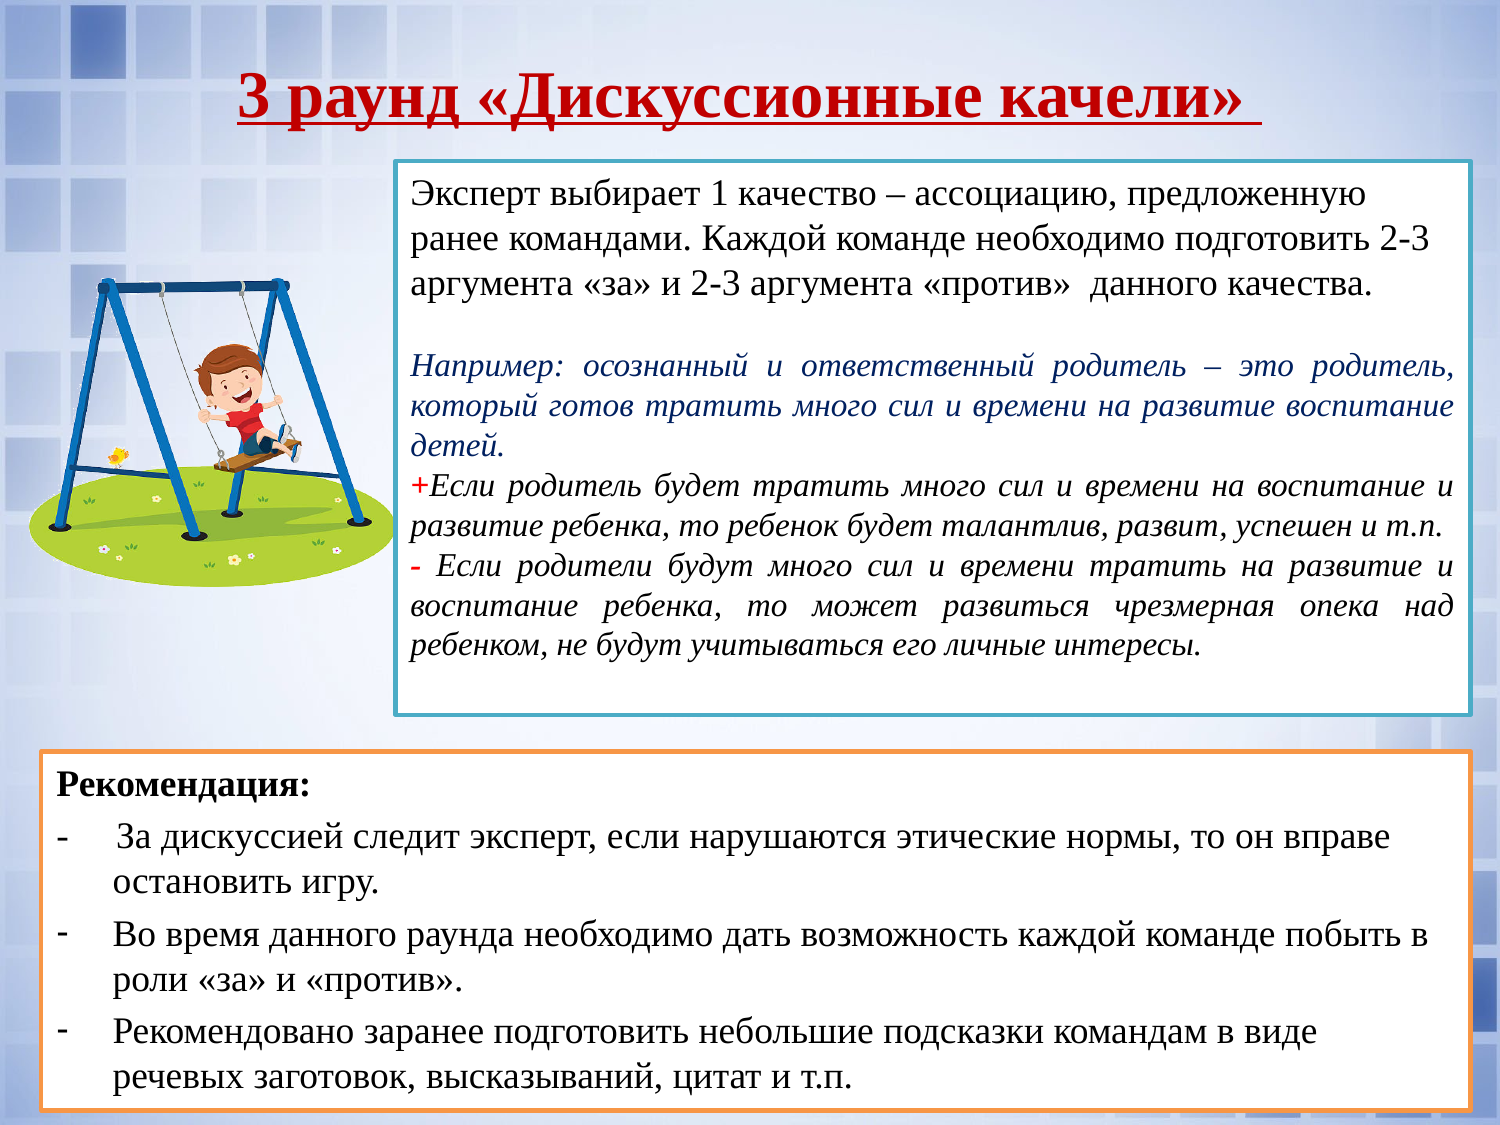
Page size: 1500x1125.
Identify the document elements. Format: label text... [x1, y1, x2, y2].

list Рекомендация: - За дискуссией следит эксперт, если нарушаются этические нормы, то он вправе остановить игру. Во время данного раунда необходимо дать возможность каждой команде побыть в роли «за» и «против». Рекомендовано заранее подготовить небольшие подсказки командам в виде речевых заготовок, высказываний, цитат и т.п. [39, 749, 1473, 1113]
title 3 раунд «Дискуссионные качели» [75, 45, 1425, 138]
picture [0, 0, 1500, 1125]
text_box Эксперт выбирает 1 качество – ассоциацию, предложенную ранее командами. Каждой команде необходимо подготовить 2-3 аргумента «за» и 2-3 аргумента «против» данного качества. Например: осознанный и ответственный родитель – это родитель, который готов тратить много сил и времени на развитие воспитание детей. +Если родитель будет тратить много сил и времени на воспитание и развитие ребенка, то ребенок будет талантлив, развит, успешен и т.п. - Если родители будут много сил и времени тратить на развитие и воспитание ребенка, то может развиться чрезмерная опека над ребенком, не будут учитываться его личные интересы. [393, 159, 1473, 717]
